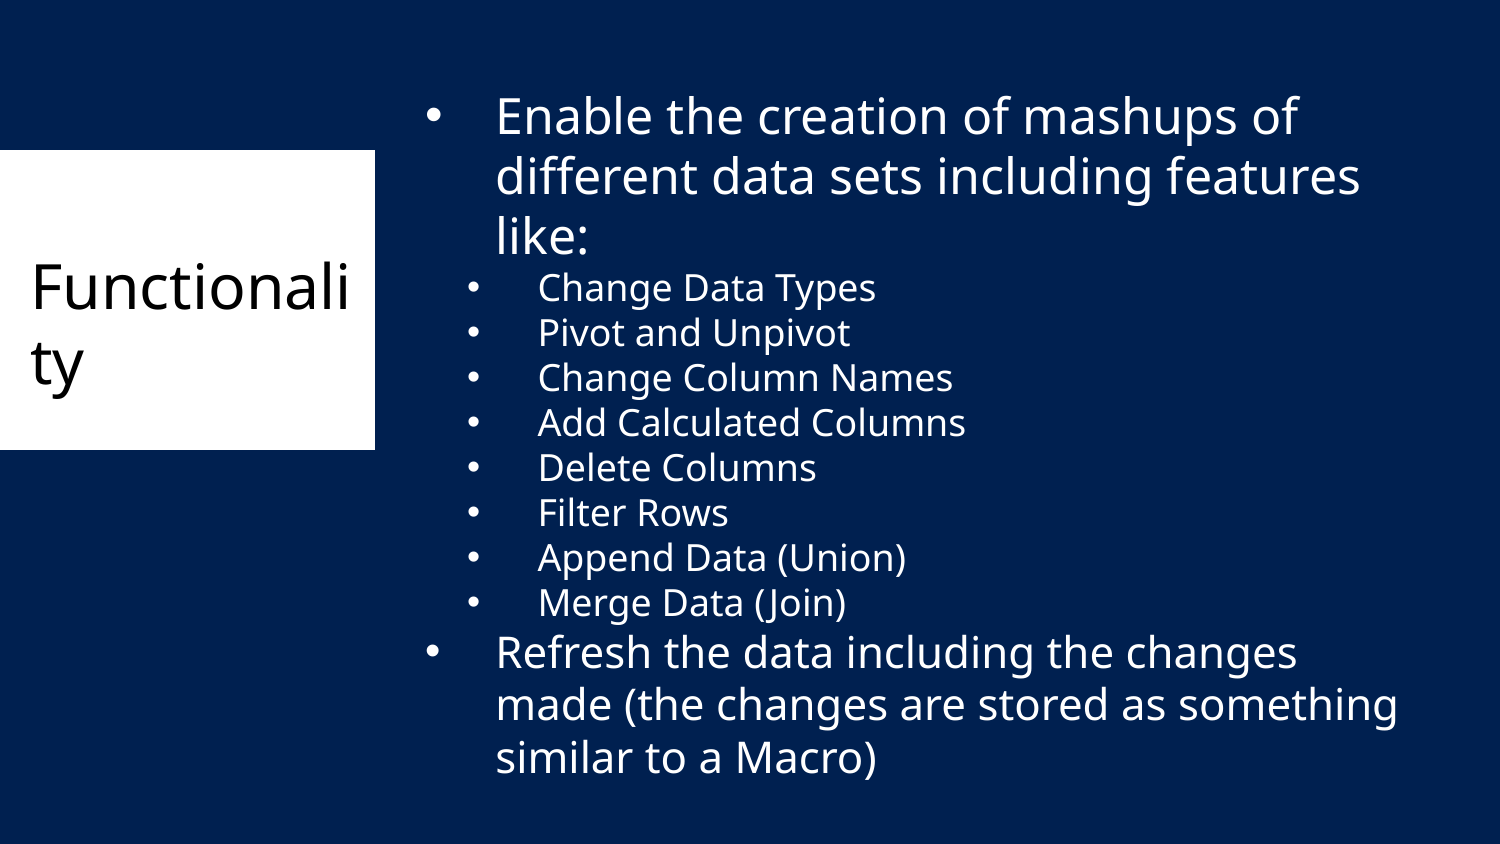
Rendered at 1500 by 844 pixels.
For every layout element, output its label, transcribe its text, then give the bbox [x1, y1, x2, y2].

text_box Enable the creation of mashups of different data sets including features like: Change Data Types Pivot and Unpivot Change Column Names Add Calculated Columns Delete Columns Filter Rows Append Data (Union) Merge Data (Join) Refresh the data including the changes made (the changes are stored as something similar to a Macro) [425, 84, 1417, 844]
title Functionality [0, 150, 375, 450]
